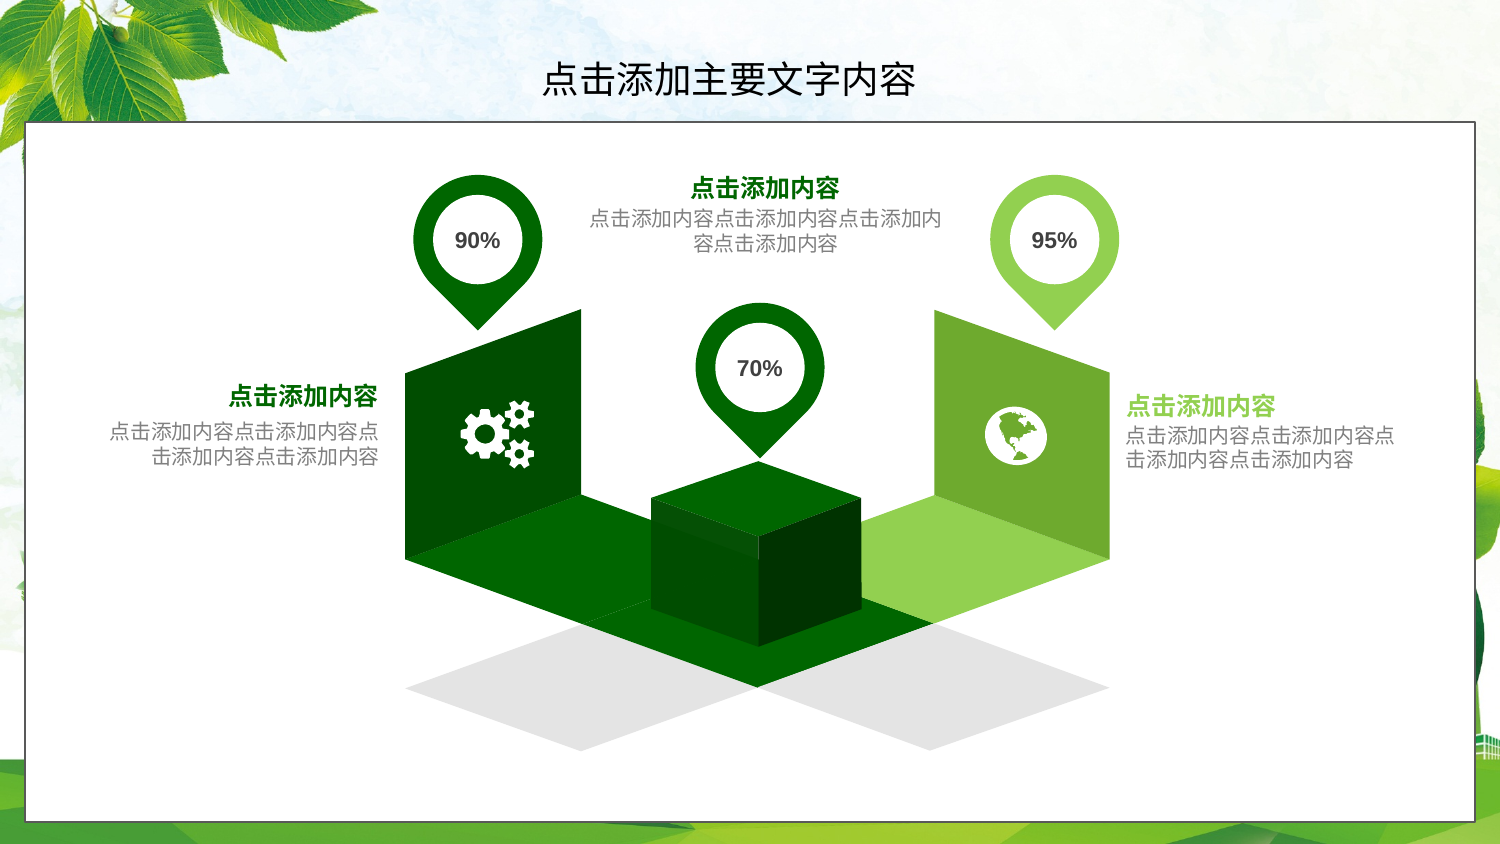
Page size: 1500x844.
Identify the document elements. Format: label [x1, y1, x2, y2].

text_box [405, 624, 757, 752]
text_box [1125, 389, 1402, 473]
picture [0, 0, 1500, 844]
text_box [989, 174, 1120, 304]
text_box [431, 496, 645, 624]
text_box [578, 172, 953, 257]
text_box [695, 302, 825, 432]
text_box [667, 655, 844, 688]
text_box [866, 600, 932, 647]
text_box [582, 601, 645, 647]
text_box [934, 309, 1110, 560]
text_box [866, 497, 1086, 623]
text_box [404, 308, 582, 560]
text_box [413, 174, 543, 304]
text_box [105, 380, 380, 470]
text_box [758, 623, 1110, 751]
text_box [650, 460, 862, 648]
